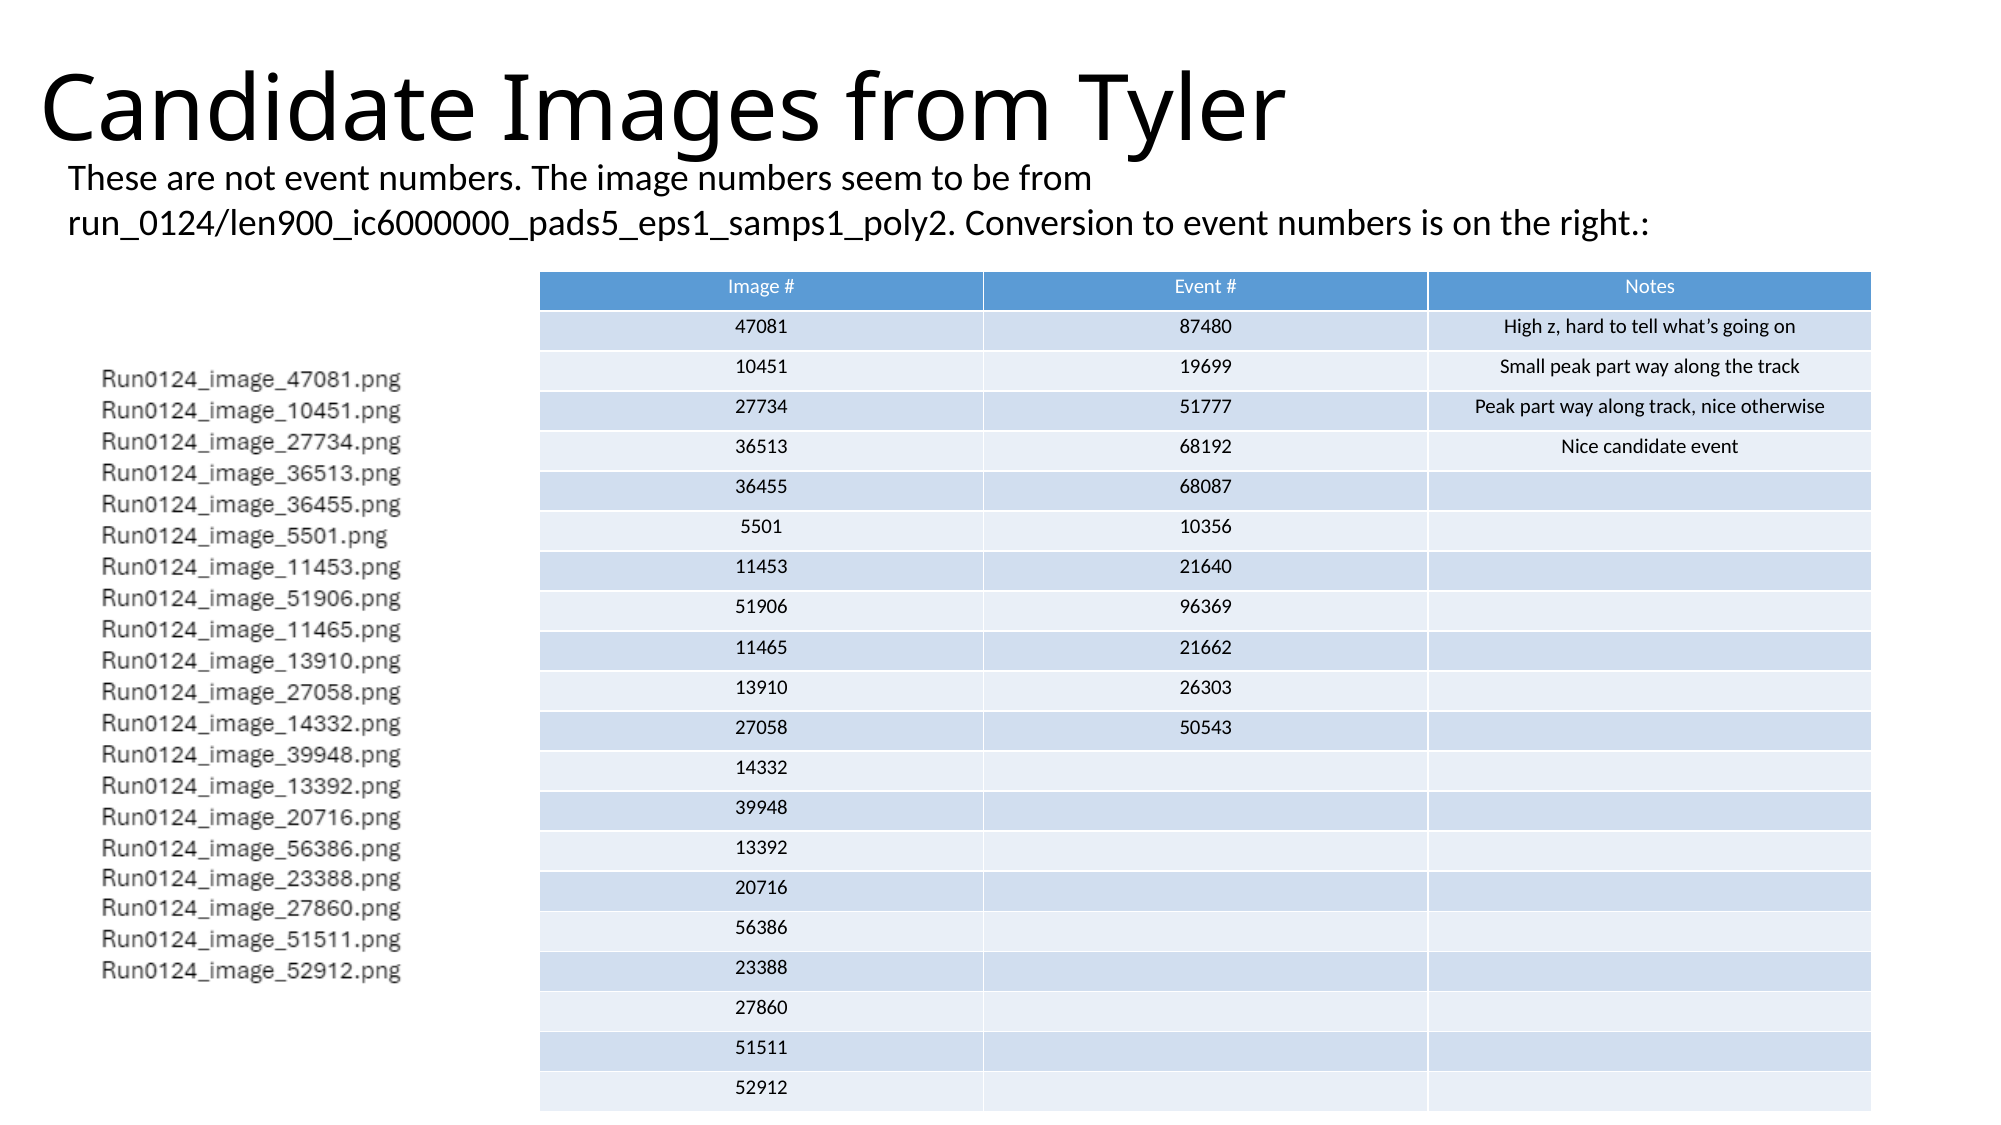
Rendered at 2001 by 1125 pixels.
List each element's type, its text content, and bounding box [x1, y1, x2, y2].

table_cell 47081 [540, 312, 983, 350]
table_cell [1429, 712, 1871, 750]
title Candidate Images from Tyler [24, 2, 1750, 220]
table_cell [1429, 552, 1871, 590]
table_cell 52912 [540, 1072, 983, 1111]
table_cell 96369 [984, 592, 1427, 630]
table_cell [984, 872, 1427, 911]
table_cell 21640 [984, 552, 1427, 590]
table_cell [1429, 472, 1871, 510]
table_cell [1429, 1072, 1871, 1111]
table_cell [1429, 832, 1871, 870]
table_cell 13910 [540, 672, 983, 710]
table_cell [1429, 632, 1871, 670]
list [53, 331, 452, 999]
table_cell 51777 [984, 392, 1427, 430]
table_cell [984, 912, 1427, 951]
table_cell 10356 [984, 512, 1427, 550]
table_cell 10451 [540, 352, 983, 390]
table_cell Peak part way along track, nice otherwise [1429, 392, 1871, 430]
table_cell [984, 832, 1427, 870]
table_cell [1429, 792, 1871, 830]
table_cell [984, 752, 1427, 790]
table_cell [1429, 872, 1871, 911]
table_cell [984, 1032, 1427, 1071]
table_cell 5501 [540, 512, 983, 550]
table_cell 36455 [540, 472, 983, 510]
table_cell [1429, 992, 1871, 1031]
table_cell Small peak part way along the track [1429, 352, 1871, 390]
table_cell [984, 952, 1427, 991]
table_header Image # [540, 272, 983, 310]
table_cell 14332 [540, 752, 983, 790]
table_cell 39948 [540, 792, 983, 830]
table_cell 26303 [984, 672, 1427, 710]
table_cell 20716 [540, 872, 983, 911]
table_cell [984, 1072, 1427, 1111]
table_header Event # [984, 272, 1427, 310]
table_cell 50543 [984, 712, 1427, 750]
table_cell [1429, 512, 1871, 550]
table_cell 68192 [984, 432, 1427, 470]
table_cell 51906 [540, 592, 983, 630]
table_cell 23388 [540, 952, 983, 991]
table_header Notes [1429, 272, 1871, 310]
table_cell Nice candidate event [1429, 432, 1871, 470]
table_cell 87480 [984, 312, 1427, 350]
text_box These are not event numbers. The image numbers seem to be from run_0124/len900_ic6000000_pads5_eps1_samps1_poly2. Conversion to event numbers is on the right.: [53, 145, 1773, 250]
table_cell 11453 [540, 552, 983, 590]
table_cell 21662 [984, 632, 1427, 670]
table_cell High z, hard to tell what’s going on [1429, 312, 1871, 350]
table_cell 13392 [540, 832, 983, 870]
table_cell [1429, 952, 1871, 991]
table_cell [1429, 672, 1871, 710]
table_cell [1429, 912, 1871, 951]
table_cell 36513 [540, 432, 983, 470]
table_cell [984, 992, 1427, 1031]
table_cell 11465 [540, 632, 983, 670]
table_cell 51511 [540, 1032, 983, 1071]
table_cell [1429, 592, 1871, 630]
table_cell 19699 [984, 352, 1427, 390]
table_cell 27860 [540, 992, 983, 1031]
table_cell 27734 [540, 392, 983, 430]
table_cell [1429, 752, 1871, 790]
table_cell [984, 792, 1427, 830]
table_cell [1429, 1032, 1871, 1071]
table_cell 56386 [540, 912, 983, 951]
table_cell 27058 [540, 712, 983, 750]
table_cell 68087 [984, 472, 1427, 510]
